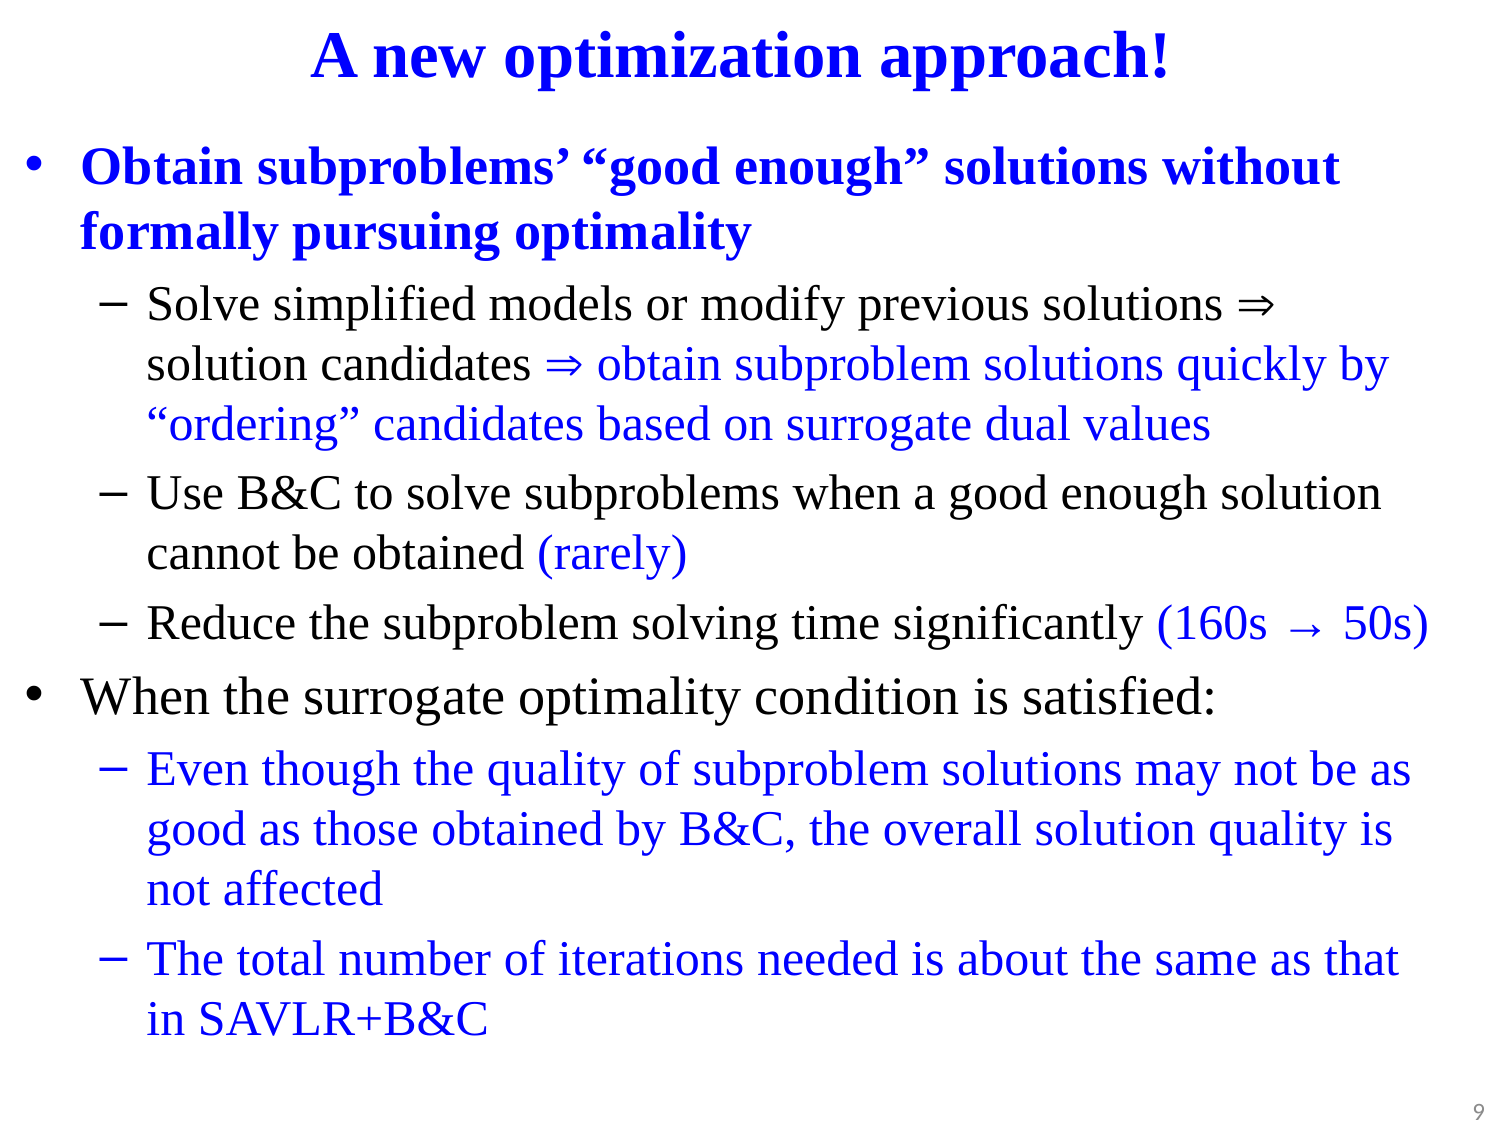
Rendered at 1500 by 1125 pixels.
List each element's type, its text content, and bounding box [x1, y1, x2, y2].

list Obtain subproblems’ “good enough” solutions without formally pursuing optimality Solve simplified models or modify previous solutions  solution candidates  obtain subproblem solutions quickly by “ordering” candidates based on surrogate dual values Use B&C to solve subproblems when a good enough solution cannot be obtained (rarely) Reduce the subproblem solving time significantly (160s → 50s) When the surrogate optimality condition is satisfied: Even though the quality of subproblem solutions may not be as good as those obtained by B&C, the overall solution quality is not affected The total number of iterations needed is about the same as that in SAVLR+B&C [9, 122, 1453, 1125]
slide_number 9 [1453, 1095, 1500, 1125]
title A new optimization approach! [0, 5, 1500, 97]
